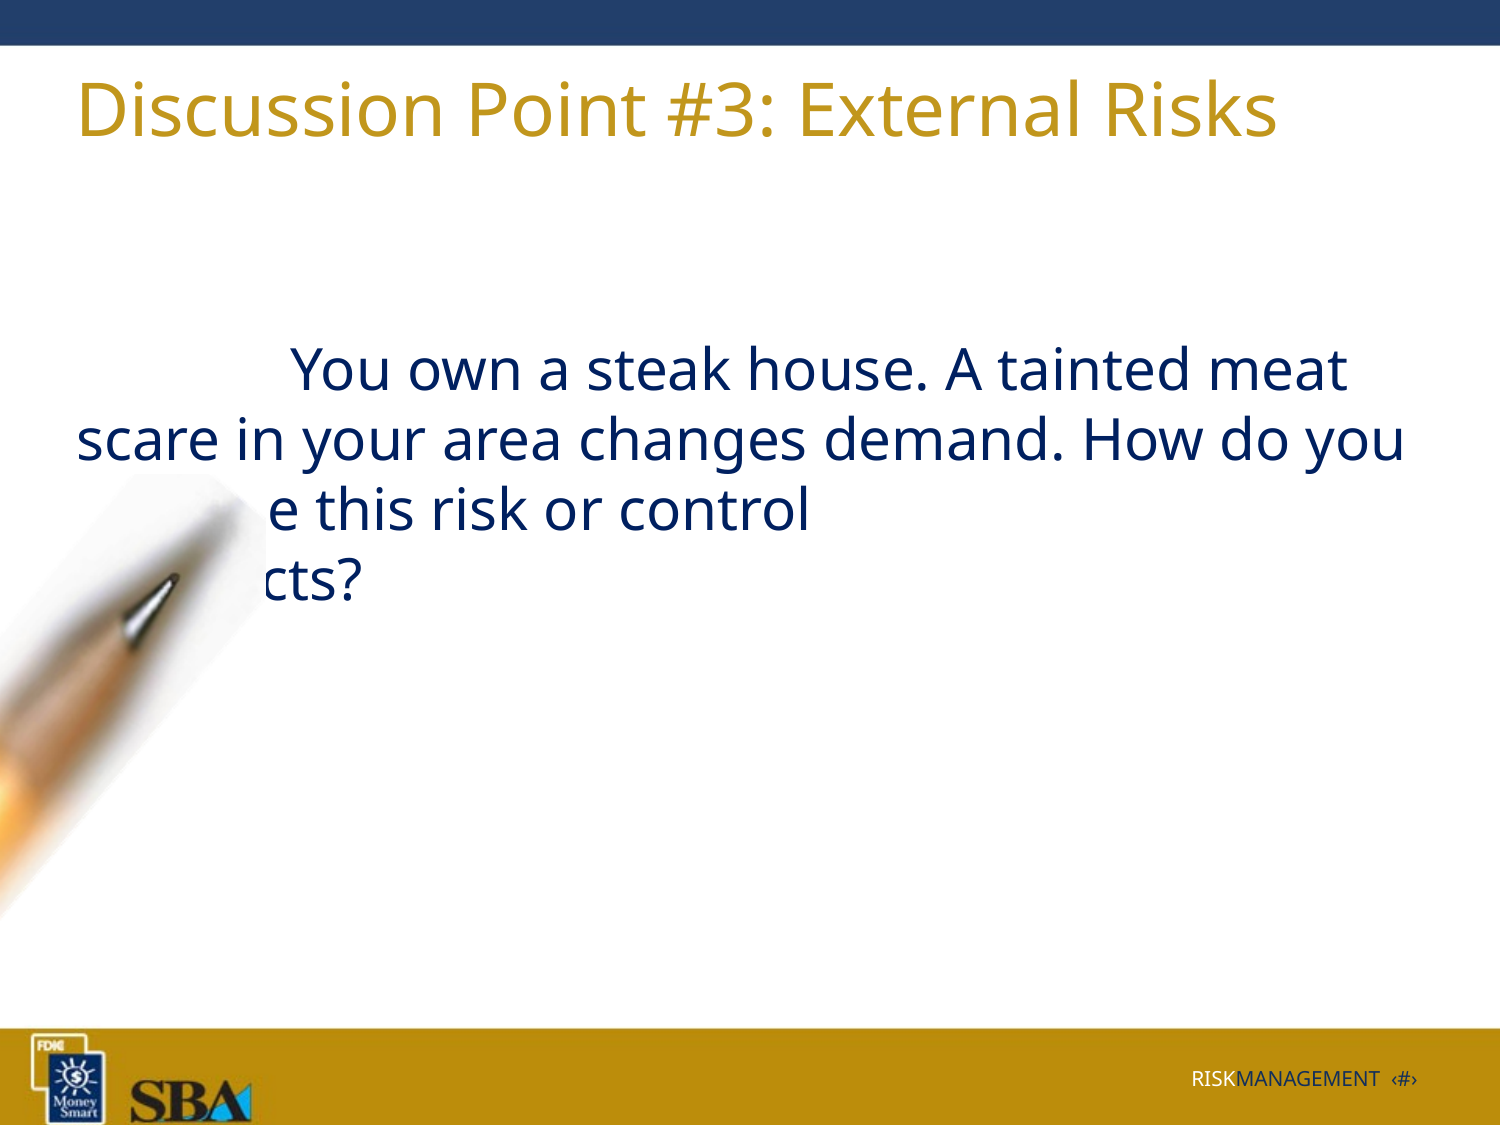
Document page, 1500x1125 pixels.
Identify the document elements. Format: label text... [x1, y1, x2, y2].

list You own a steak house. A tainted meat scare in your area changes demand. How do you manage this risk or control its effects? [74, 249, 1426, 951]
picture [0, 0, 1500, 1125]
title Discussion Point #3: External Risks [74, 61, 1426, 163]
